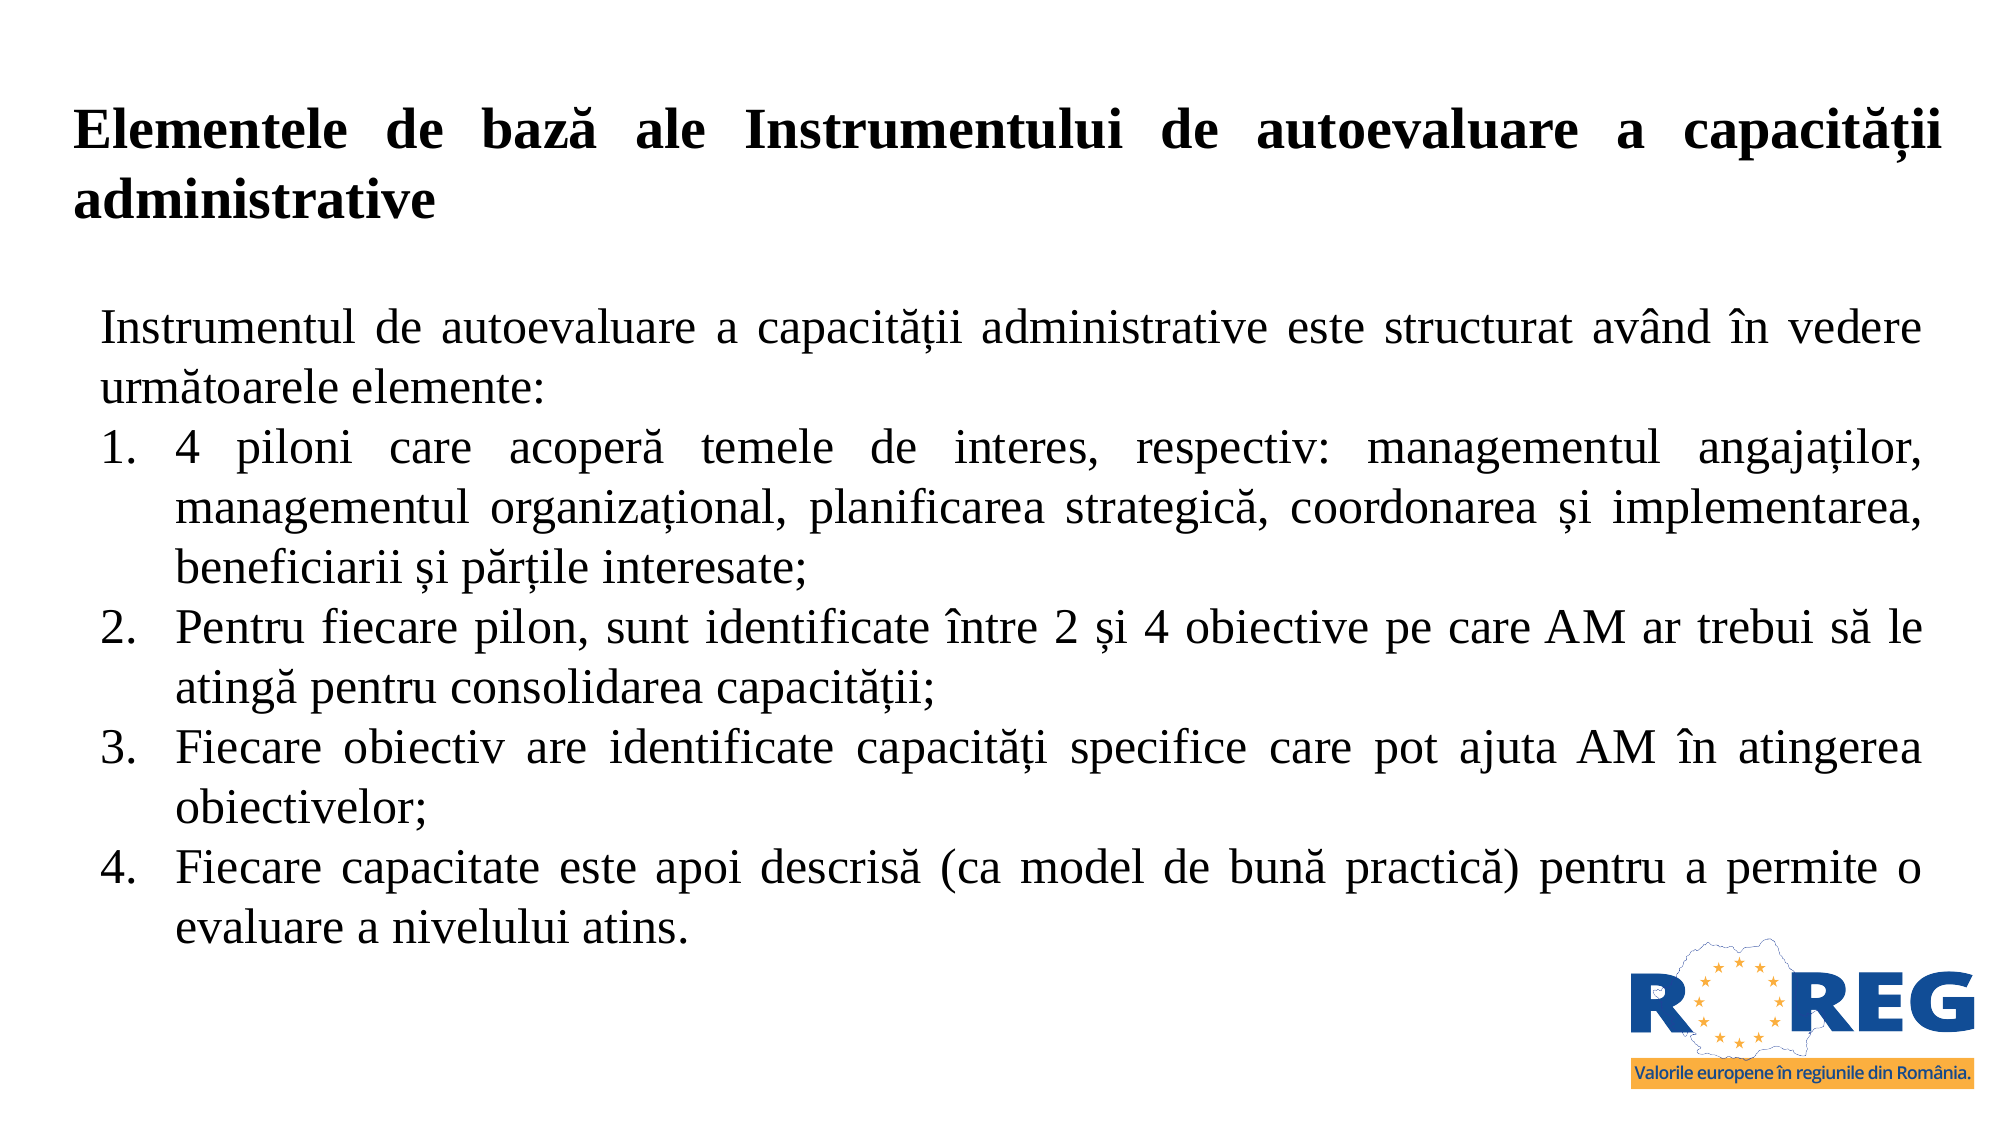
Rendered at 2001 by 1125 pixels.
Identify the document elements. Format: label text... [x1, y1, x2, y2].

text_box Instrumentul de autoevaluare a capacității administrative este structurat având în vedere următoarele elemente: 4 piloni care acoperă temele de interes, respectiv: managementul angajaților, managementul organizațional, planificarea strategică, coordonarea și implementarea, beneficiarii și părțile interesate; Pentru fiecare pilon, sunt identificate între 2 și 4 obiective pe care AM ar trebui să le atingă pentru consolidarea capacității; Fiecare obiectiv are identificate capacități specifice care pot ajuta AM în atingerea obiectivelor; Fiecare capacitate este apoi descrisă (ca model de bună practică) pentru a permite o evaluare a nivelului atins. [85, 285, 1940, 1021]
picture [1618, 908, 1990, 1097]
text_box Elementele de bază ale Instrumentului de autoevaluare a capacității administrative [59, 83, 1959, 238]
